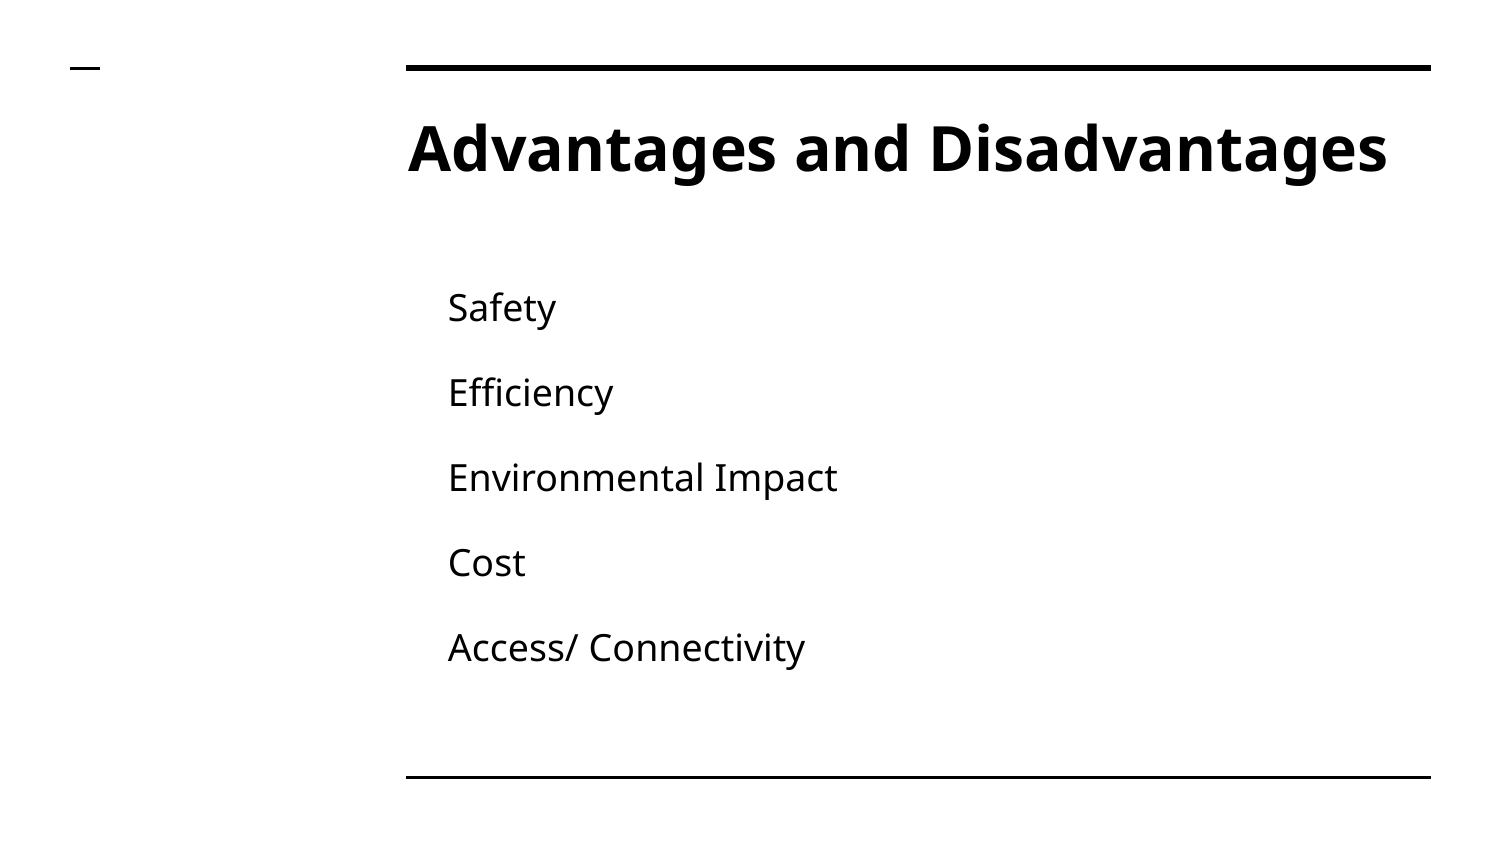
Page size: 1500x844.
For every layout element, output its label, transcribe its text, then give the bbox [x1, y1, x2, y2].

list Safety Efficiency Environmental Impact Cost Access/ Connectivity [395, 261, 1433, 755]
title Advantages and Disadvantages [393, 94, 1431, 199]
